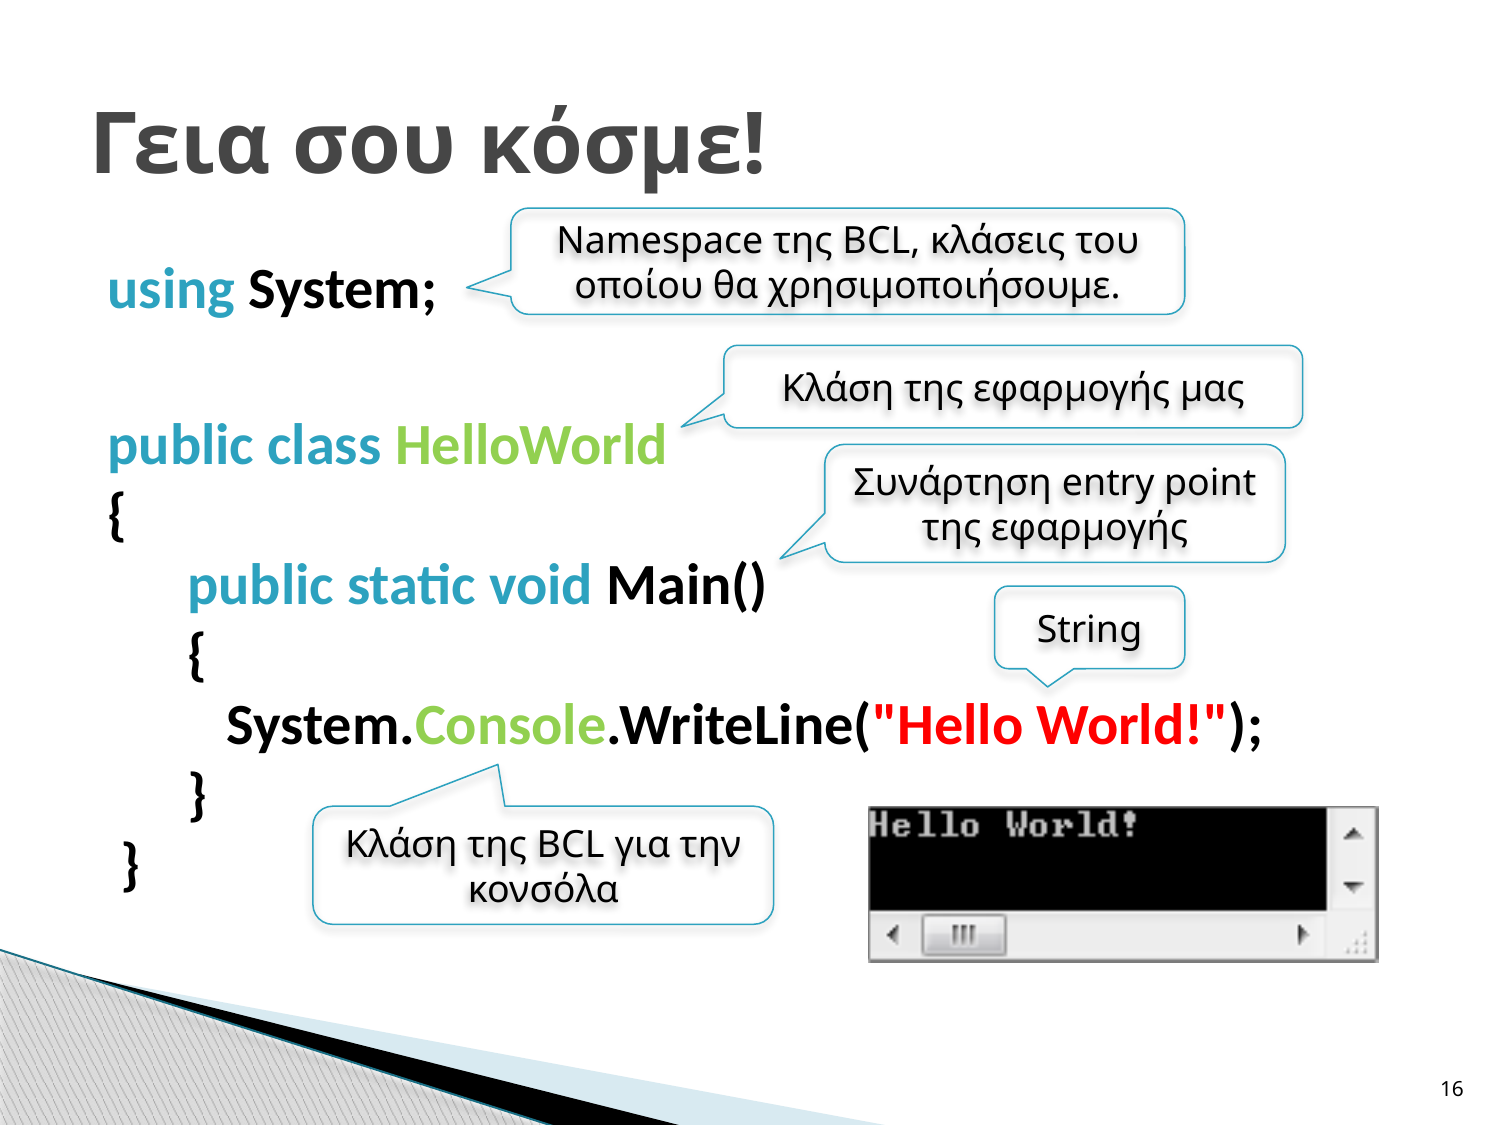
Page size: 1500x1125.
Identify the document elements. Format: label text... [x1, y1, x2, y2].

text_box Κλάση της εφαρμογής μας [680, 344, 1304, 429]
slide_number 16 [1418, 1051, 1479, 1112]
picture [867, 806, 1379, 964]
text_box Κλάση της BCL για την κονσόλα [312, 763, 775, 926]
text_box Συνάρτηση entry point της εφαρμογής [779, 443, 1287, 564]
list using System; public class HelloWorld { public static void Main() { System.Console.WriteLine("Hello World!"); } } [75, 243, 1425, 986]
title Γεια σου κόσμε! [75, 45, 1425, 233]
text_box Namespace της BCL, κλάσεις του οποίου θα χρησιμοποιήσουμε. [465, 207, 1186, 316]
text_box String [993, 585, 1186, 688]
